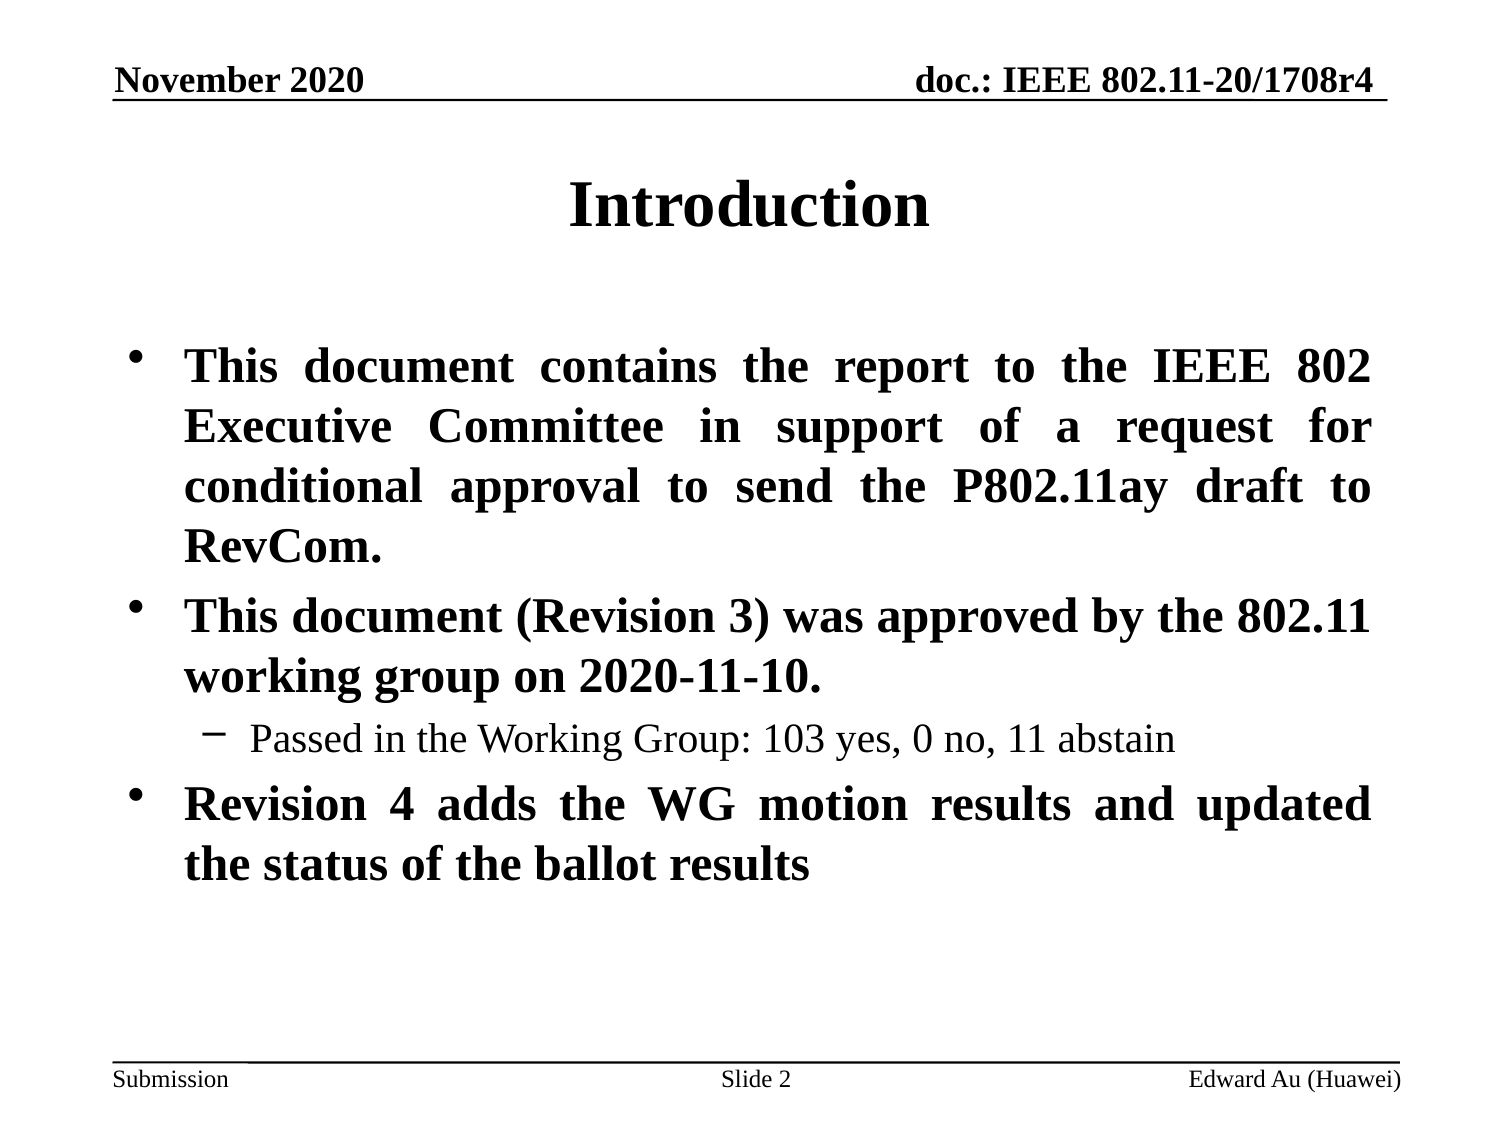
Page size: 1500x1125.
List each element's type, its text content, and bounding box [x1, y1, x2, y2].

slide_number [114, 54, 368, 101]
slide_number Slide 2 [712, 1061, 800, 1093]
title Introduction [112, 112, 1388, 288]
list This document contains the report to the IEEE 802 Executive Committee in support of a request for conditional approval to send the P802.11ay draft to RevCom. This document (Revision 3) was approved by the 802.11 working group on 2020-11-10. Passed in the Working Group: 103 yes, 0 no, 11 abstain Revision 4 adds the WG motion results and updated the status of the ballot results [112, 324, 1388, 1001]
footer Edward Au (Huawei) [1185, 1061, 1402, 1093]
